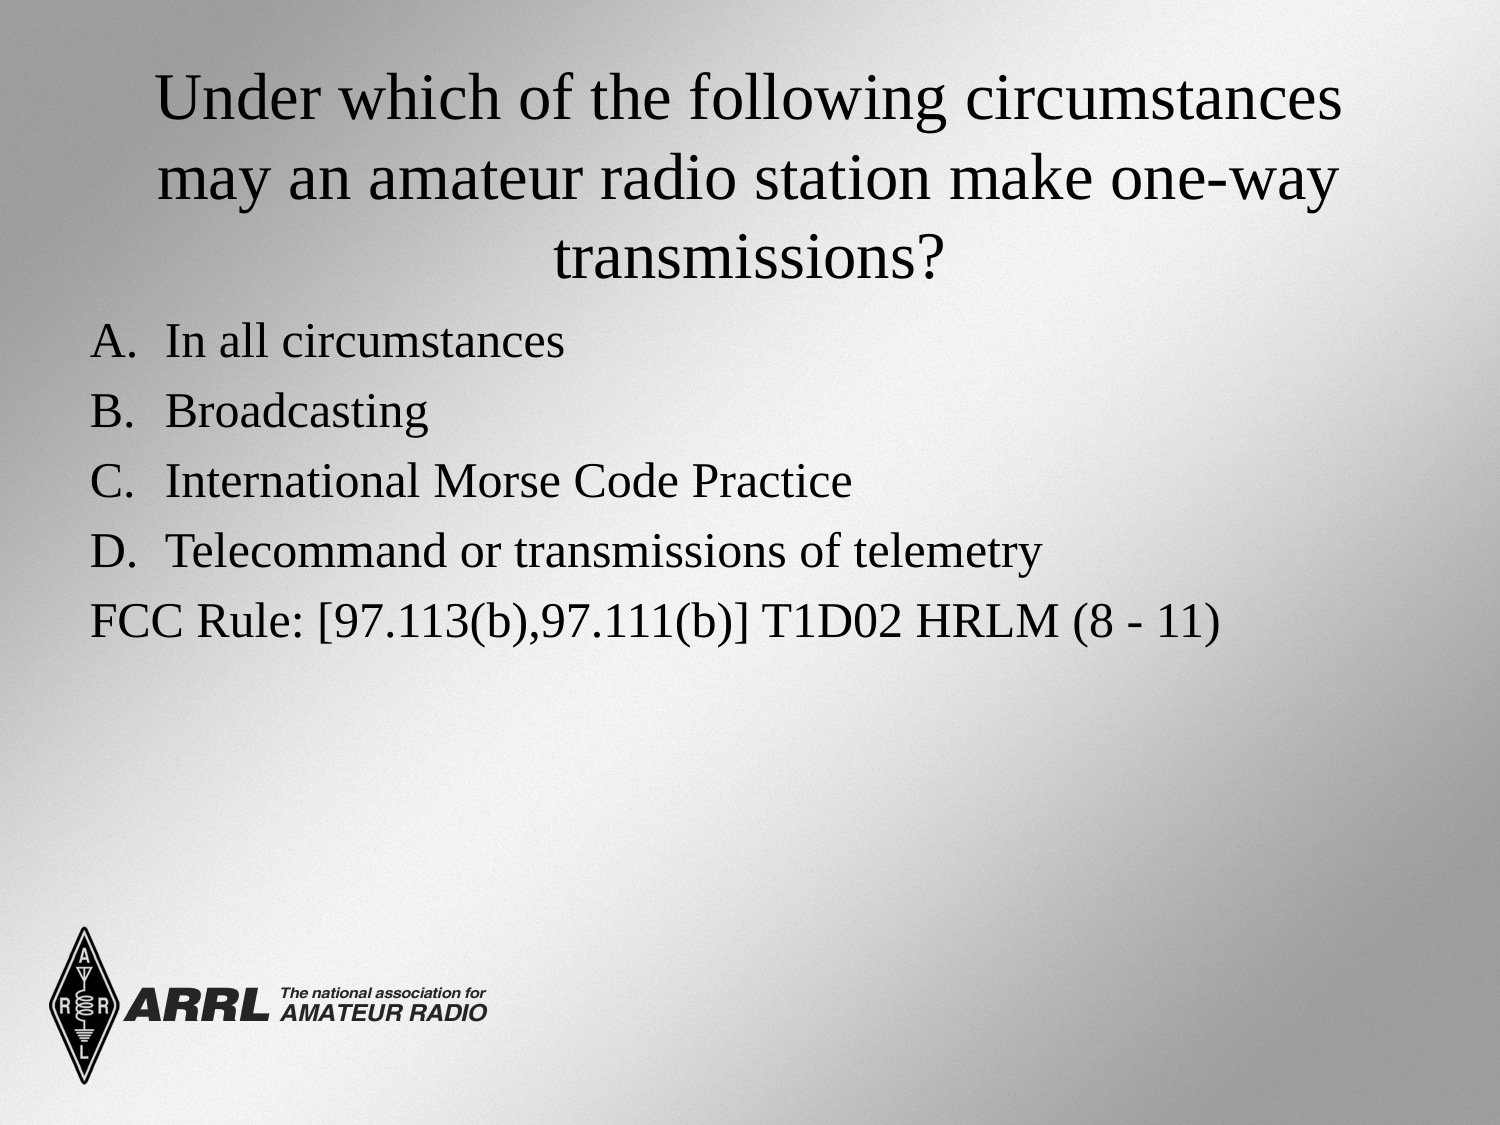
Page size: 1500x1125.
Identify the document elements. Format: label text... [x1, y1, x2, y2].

picture [0, 0, 1500, 1125]
title Under which of the following circumstances may an amateur radio station make one-way transmissions? [75, 45, 1425, 233]
list In all circumstances Broadcasting International Morse Code Practice Telecommand or transmissions of telemetry FCC Rule: [97.113(b),97.111(b)] T1D02 HRLM (8 - 11) [75, 299, 1425, 1005]
